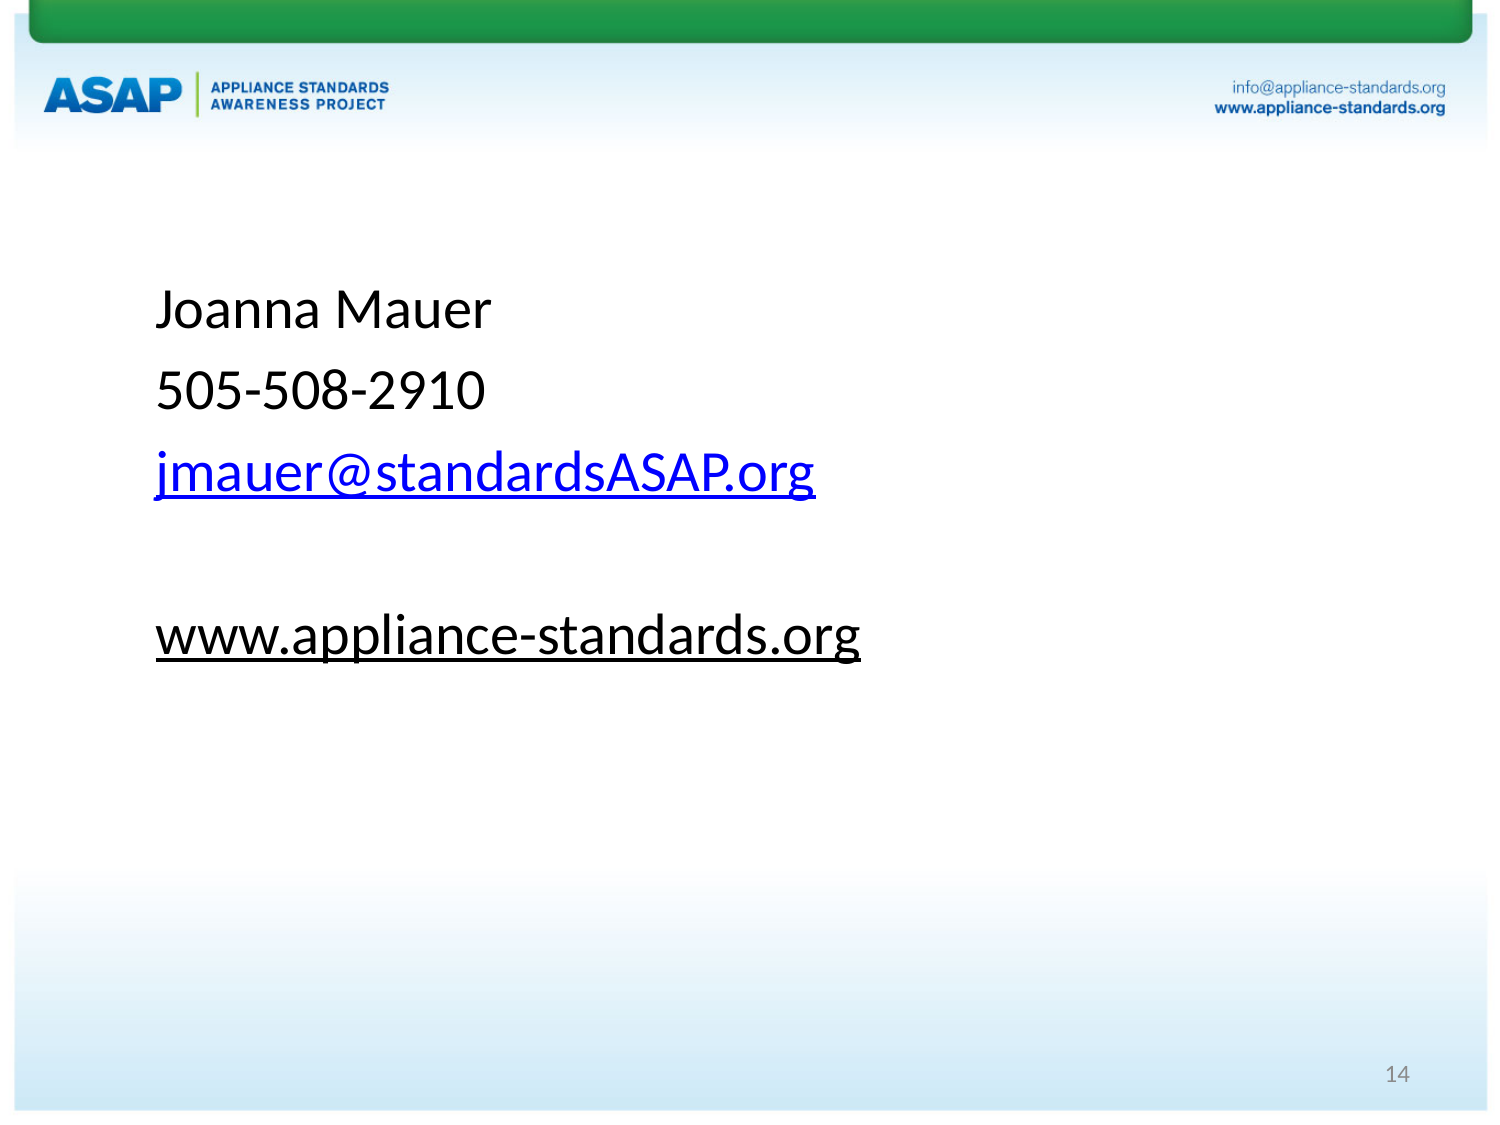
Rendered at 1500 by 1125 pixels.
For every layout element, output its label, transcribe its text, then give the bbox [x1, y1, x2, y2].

list Joanna Mauer 505-508-2910 jmauer@standardsASAP.org www.appliance-standards.org [75, 262, 1425, 1005]
picture [0, 0, 1500, 1125]
slide_number 14 [1074, 1042, 1425, 1103]
